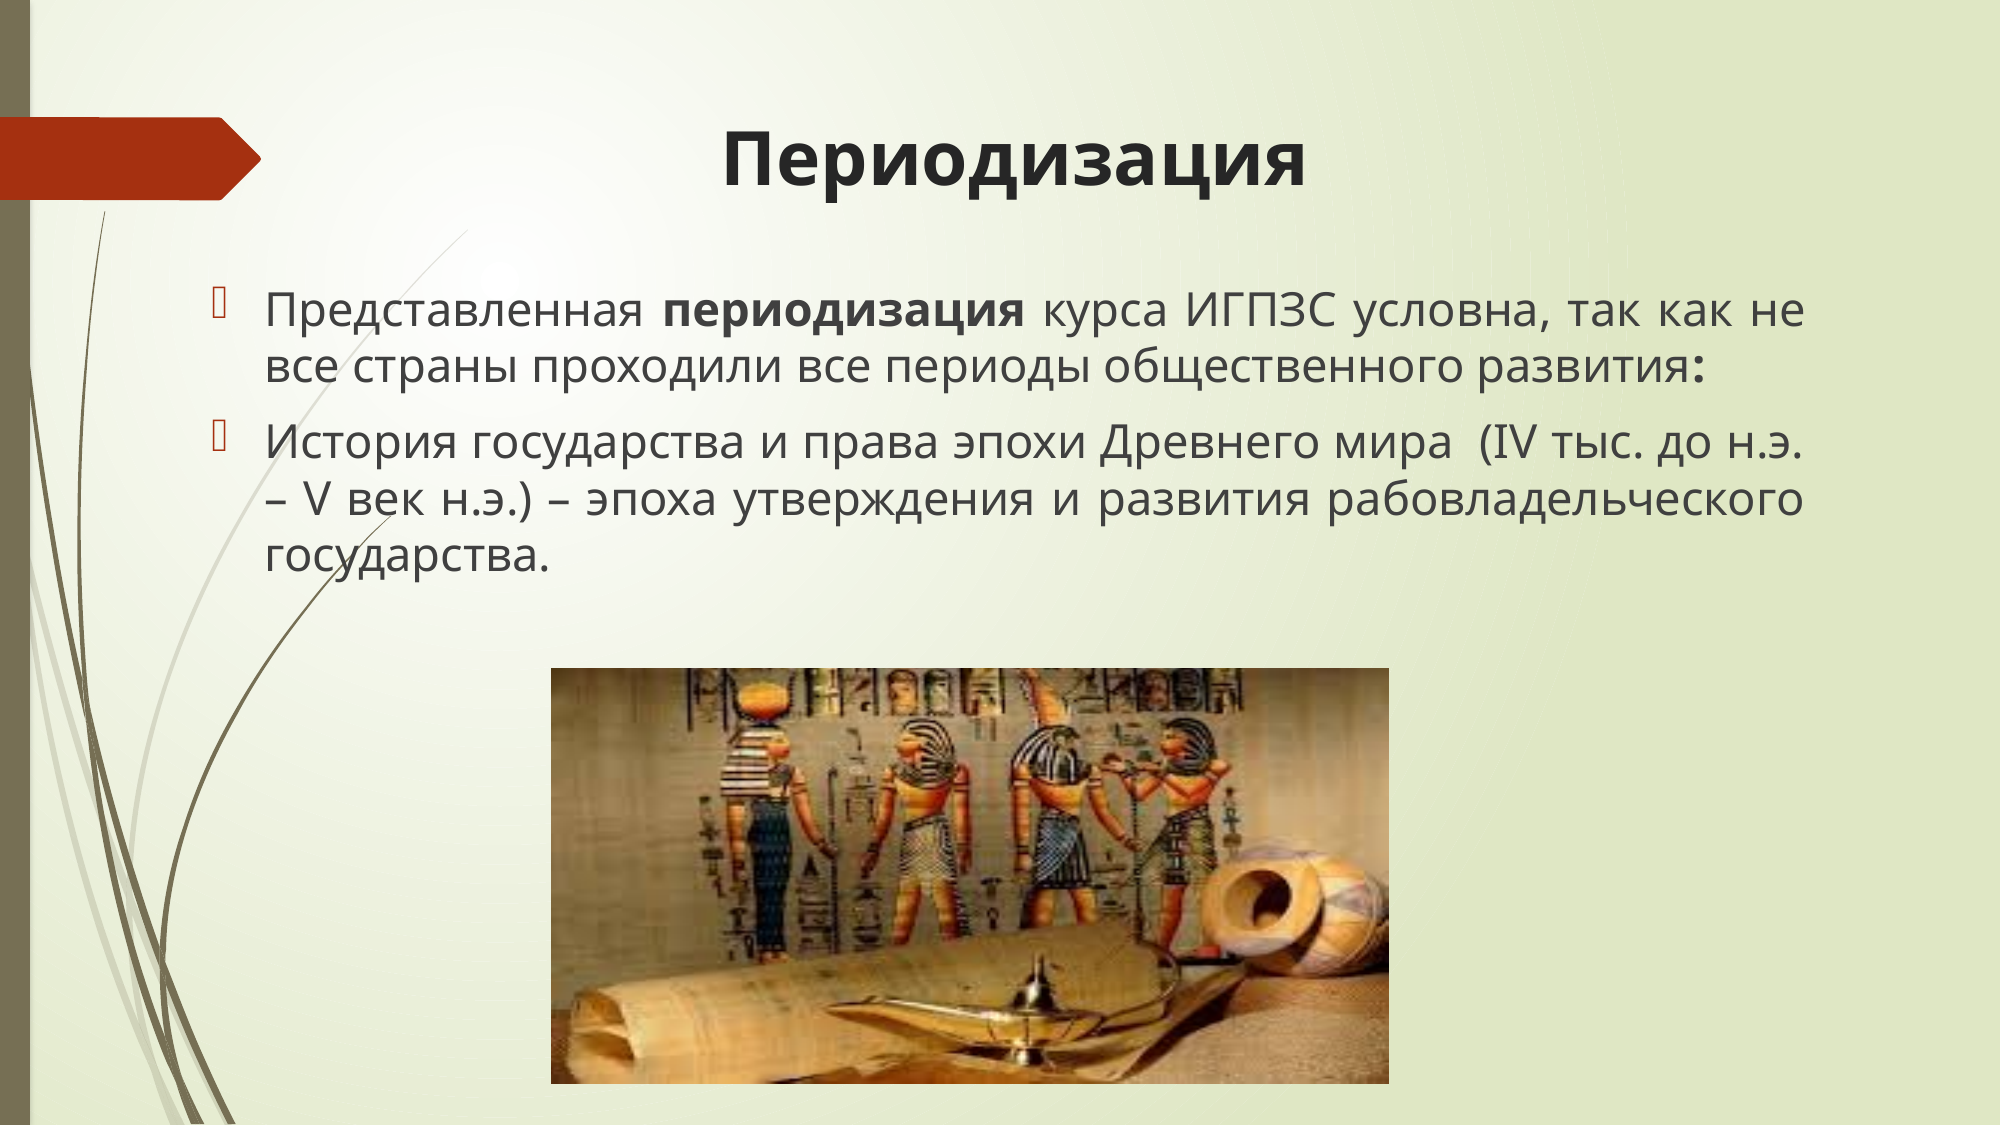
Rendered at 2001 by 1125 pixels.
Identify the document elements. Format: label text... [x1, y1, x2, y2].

title Периодизация [30, 102, 2000, 313]
list Представленная периодизация курса ИГПЗС условна, так как не все страны проходили все периоды общественного развития: История государства и права эпохи Древнего мира (IV тыс. до н.э. – V век н.э.) – эпоха утверждения и развития рабовладельческого государства. [196, 271, 1822, 641]
picture [551, 668, 1389, 1084]
